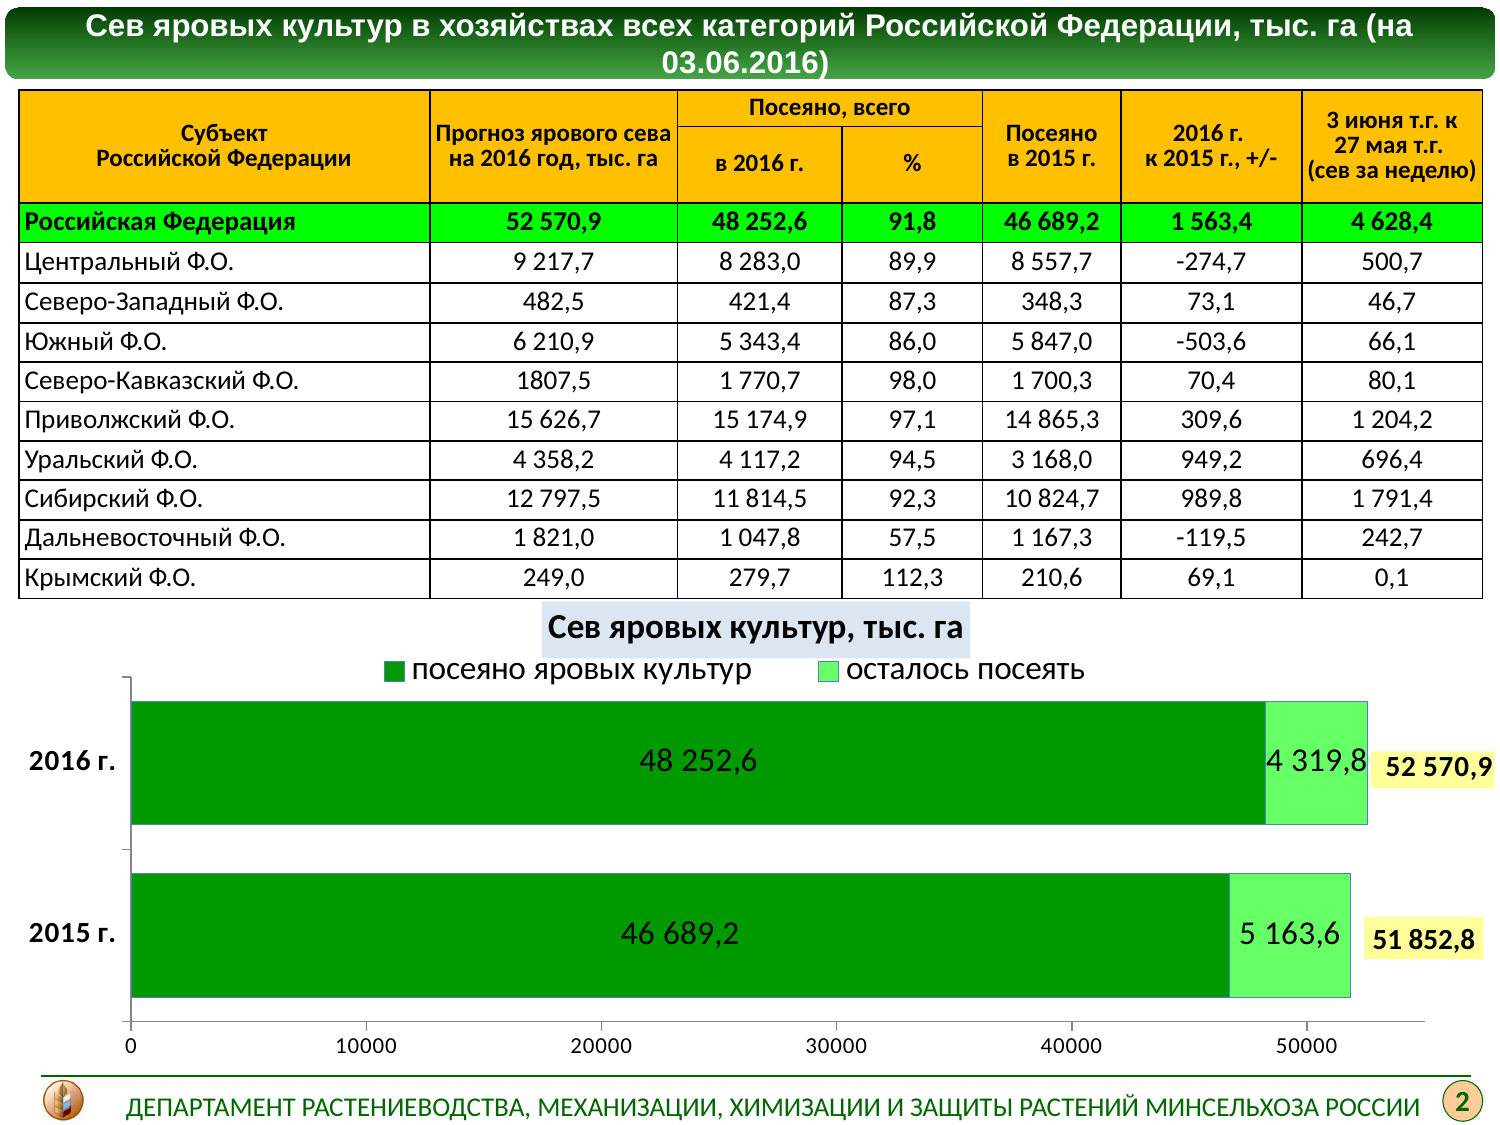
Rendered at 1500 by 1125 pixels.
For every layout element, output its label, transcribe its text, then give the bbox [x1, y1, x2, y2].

table_cell 112,3 [843, 560, 982, 585]
table_cell 46,7 [1303, 284, 1482, 322]
table_cell в 2016 г. [678, 127, 841, 202]
table_cell 3 168,0 [983, 442, 1120, 479]
table_cell 66,1 [1303, 324, 1482, 361]
table_cell 14 865,3 [983, 402, 1120, 440]
table_cell -274,7 [1122, 243, 1301, 282]
table_cell 97,1 [843, 402, 982, 440]
picture [41, 1077, 86, 1125]
table_cell 98,0 [843, 363, 982, 401]
table_cell 15 174,9 [678, 402, 841, 440]
table_cell 46 689,2 [983, 204, 1120, 242]
table_cell 87,3 [843, 284, 982, 322]
table_cell Дальневосточный Ф.О. [20, 521, 429, 558]
table_cell 348,3 [983, 284, 1120, 322]
table_cell Северо-Кавказский Ф.О. [20, 363, 429, 401]
table_cell 5 343,4 [678, 324, 841, 361]
table_cell 1 700,3 [983, 363, 1120, 401]
table_cell 9 217,7 [431, 243, 677, 282]
table_cell 15 626,7 [431, 402, 677, 440]
table_header Субъект Российской Федерации [20, 91, 429, 202]
table_cell 70,4 [1122, 363, 1301, 401]
table_cell 73,1 [1122, 284, 1301, 322]
table_cell 10 824,7 [983, 481, 1120, 519]
table_cell 989,8 [1122, 481, 1301, 519]
table_cell Крымский Ф.О. [20, 560, 429, 585]
table_cell 52 570,9 [431, 204, 677, 242]
table_header Посеяно в 2015 г. [983, 91, 1120, 202]
table_cell 57,5 [843, 521, 982, 558]
text_box Сев яровых культур в хозяйствах всех категорий Российской Федерации, тыс. га (на 03.06.2016) [5, 7, 1495, 79]
chart [5, 586, 1500, 1076]
table_cell 4 628,4 [1303, 204, 1482, 242]
table_cell 1 791,4 [1303, 481, 1482, 519]
table_cell 80,1 [1303, 363, 1482, 401]
text_box 2 [1435, 1088, 1500, 1113]
table_cell 210,6 [983, 560, 1120, 585]
table_cell Сибирский Ф.О. [20, 481, 429, 519]
table_cell 69,1 [1122, 560, 1301, 585]
table_cell Приволжский Ф.О. [20, 402, 429, 440]
table_cell 696,4 [1303, 442, 1482, 479]
table_cell 91,8 [843, 204, 982, 242]
table_header 2016 г. к 2015 г., +/- [1122, 91, 1301, 202]
table_cell 92,3 [843, 481, 982, 519]
table_cell 8 283,0 [678, 243, 841, 282]
table_cell 949,2 [1122, 442, 1301, 479]
table_cell 5 847,0 [983, 324, 1120, 361]
table_cell 4 358,2 [431, 442, 677, 479]
table_cell Уральский Ф.О. [20, 442, 429, 479]
table_cell Южный Ф.О. [20, 324, 429, 361]
text_box ДЕПАРТАМЕНТ РАСТЕНИЕВОДСТВА, МЕХАНИЗАЦИИ, ХИМИЗАЦИИ И ЗАЩИТЫ РАСТЕНИЙ МИНСЕЛЬХОЗА РОССИИ [111, 1084, 1435, 1125]
table_cell 1 770,7 [678, 363, 841, 401]
table_cell 242,7 [1303, 521, 1482, 558]
table_cell 482,5 [431, 284, 677, 322]
table_cell 1807,5 [431, 363, 677, 401]
table_cell 421,4 [678, 284, 841, 322]
table_cell Центральный Ф.О. [20, 243, 429, 282]
table_cell Российская Федерация [20, 204, 429, 242]
table_cell 89,9 [843, 243, 982, 282]
table_cell 11 814,5 [678, 481, 841, 519]
table_cell -503,6 [1122, 324, 1301, 361]
table_cell 279,7 [678, 560, 841, 585]
table_cell 500,7 [1303, 243, 1482, 282]
table_cell 0,1 [1303, 560, 1482, 585]
table_header Посеяно, всего [678, 91, 982, 126]
table_cell 1 821,0 [431, 521, 677, 558]
table_header Прогноз ярового сева на 2016 год, тыс. га [431, 91, 677, 202]
table_cell 1 167,3 [983, 521, 1120, 558]
table_cell 48 252,6 [678, 204, 841, 242]
table_cell 8 557,7 [983, 243, 1120, 282]
table_cell 309,6 [1122, 402, 1301, 440]
text_box [1447, 1083, 1479, 1088]
table_cell 249,0 [431, 560, 677, 585]
table_cell 1 204,2 [1303, 402, 1482, 440]
table_cell 4 117,2 [678, 442, 841, 479]
table_cell % [843, 127, 982, 202]
table_cell -119,5 [1122, 521, 1301, 558]
table_cell 1 563,4 [1122, 204, 1301, 242]
table_cell 86,0 [843, 324, 982, 361]
table_cell 1 047,8 [678, 521, 841, 558]
table_cell 6 210,9 [431, 324, 677, 361]
table_cell 94,5 [843, 442, 982, 479]
table_cell Северо-Западный Ф.О. [20, 284, 429, 322]
table_cell 12 797,5 [431, 481, 677, 519]
table_header 3 июня т.г. к 27 мая т.г. (сев за неделю) [1303, 91, 1482, 202]
text_box [1446, 1113, 1479, 1122]
